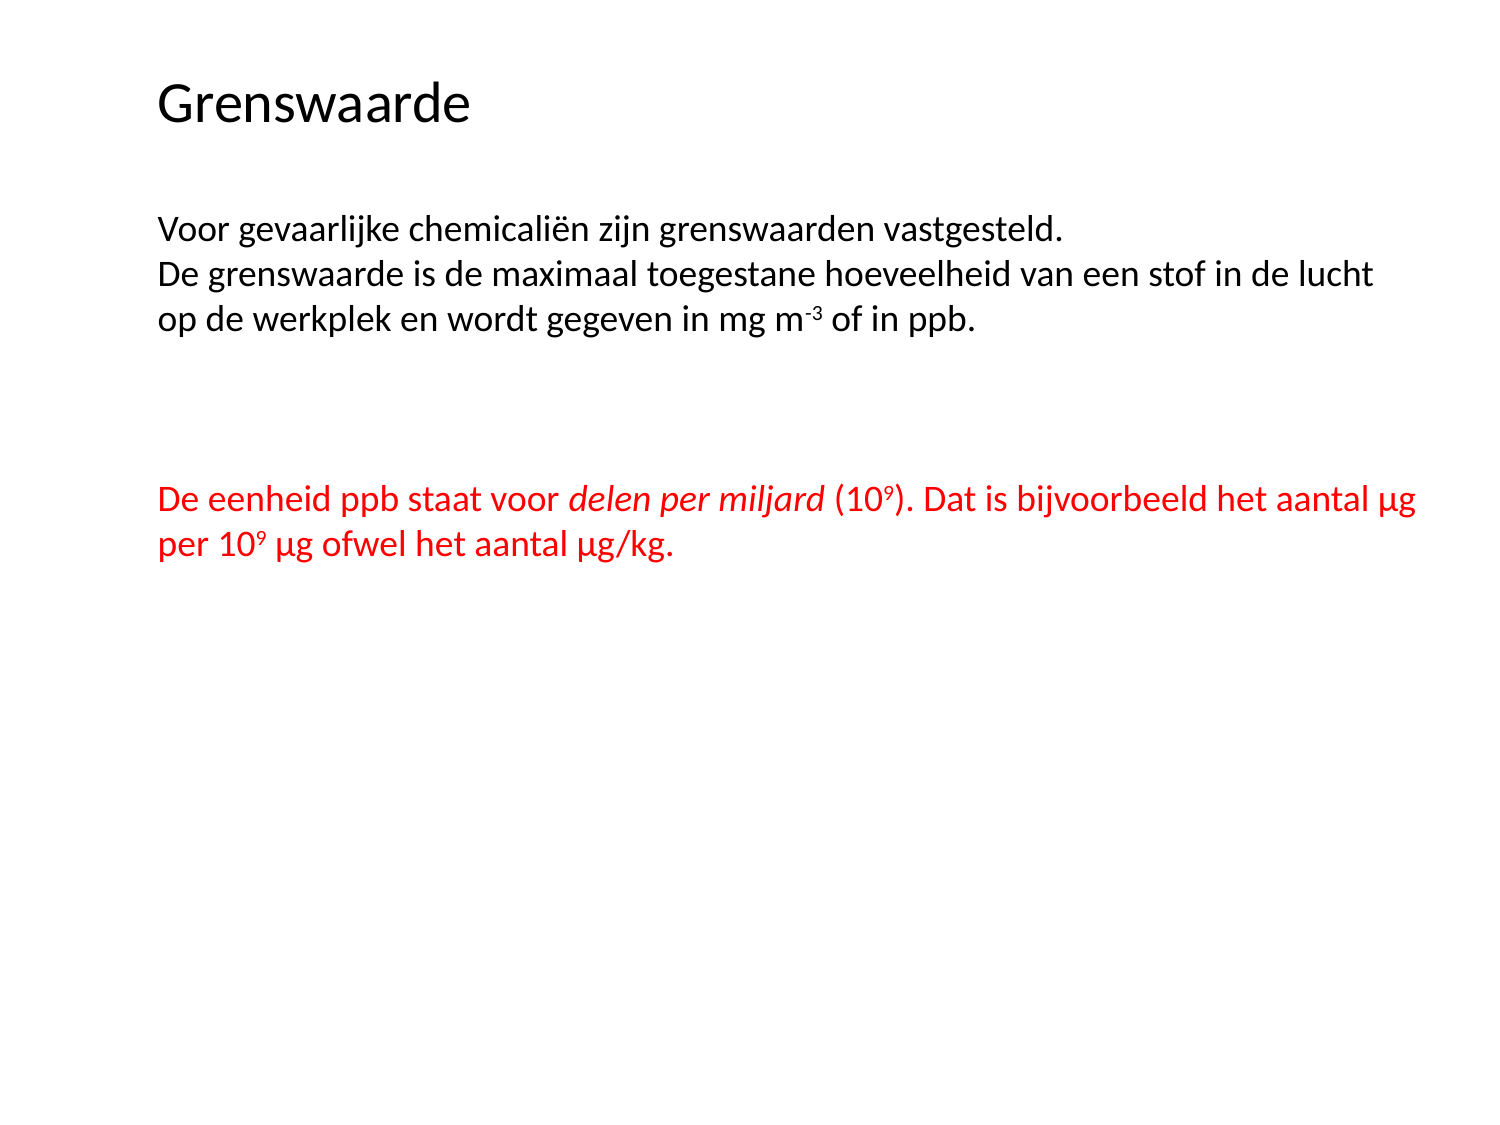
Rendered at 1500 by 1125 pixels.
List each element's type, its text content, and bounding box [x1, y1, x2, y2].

text_box Grenswaarde Voor gevaarlijke chemicaliën zijn grenswaarden vastgesteld. De grenswaarde is de maximaal toegestane hoeveelheid van een stof in de lucht op de werkplek en wordt gegeven in mg m-3 of in ppb. Tabel 97A De eenheid ppb staat voor delen per miljard (109). Dat is bijvoorbeeld het aantal μg per 109 μg ofwel het aantal μg/kg. [142, 57, 1500, 662]
